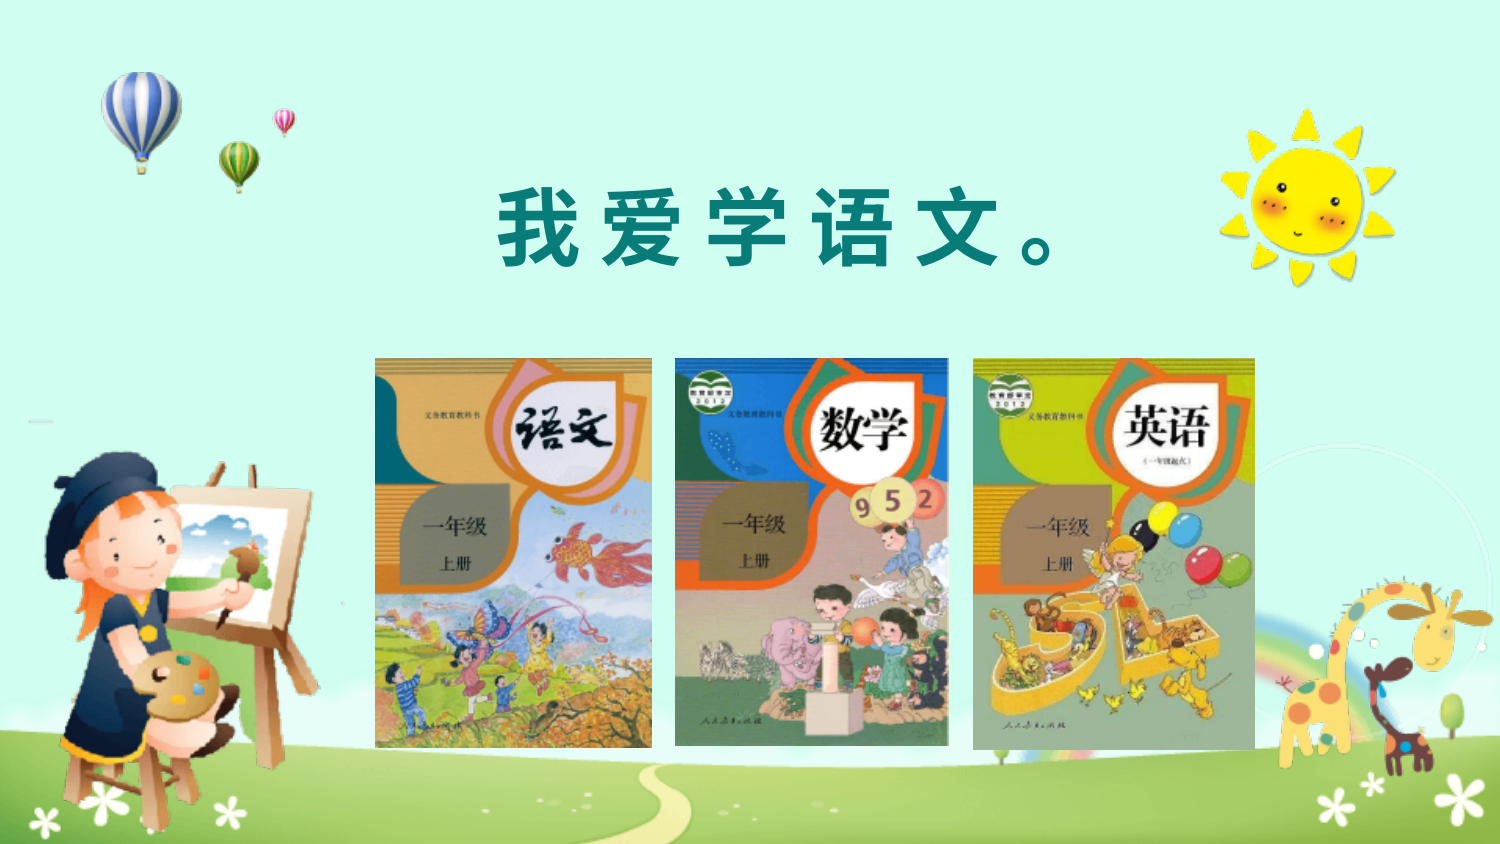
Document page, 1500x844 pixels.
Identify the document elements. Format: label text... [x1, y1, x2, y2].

picture [91, 60, 306, 203]
text_box 我 爱 学 语 文 。 [480, 136, 1157, 285]
picture [1195, 92, 1414, 311]
picture [0, 358, 1500, 844]
